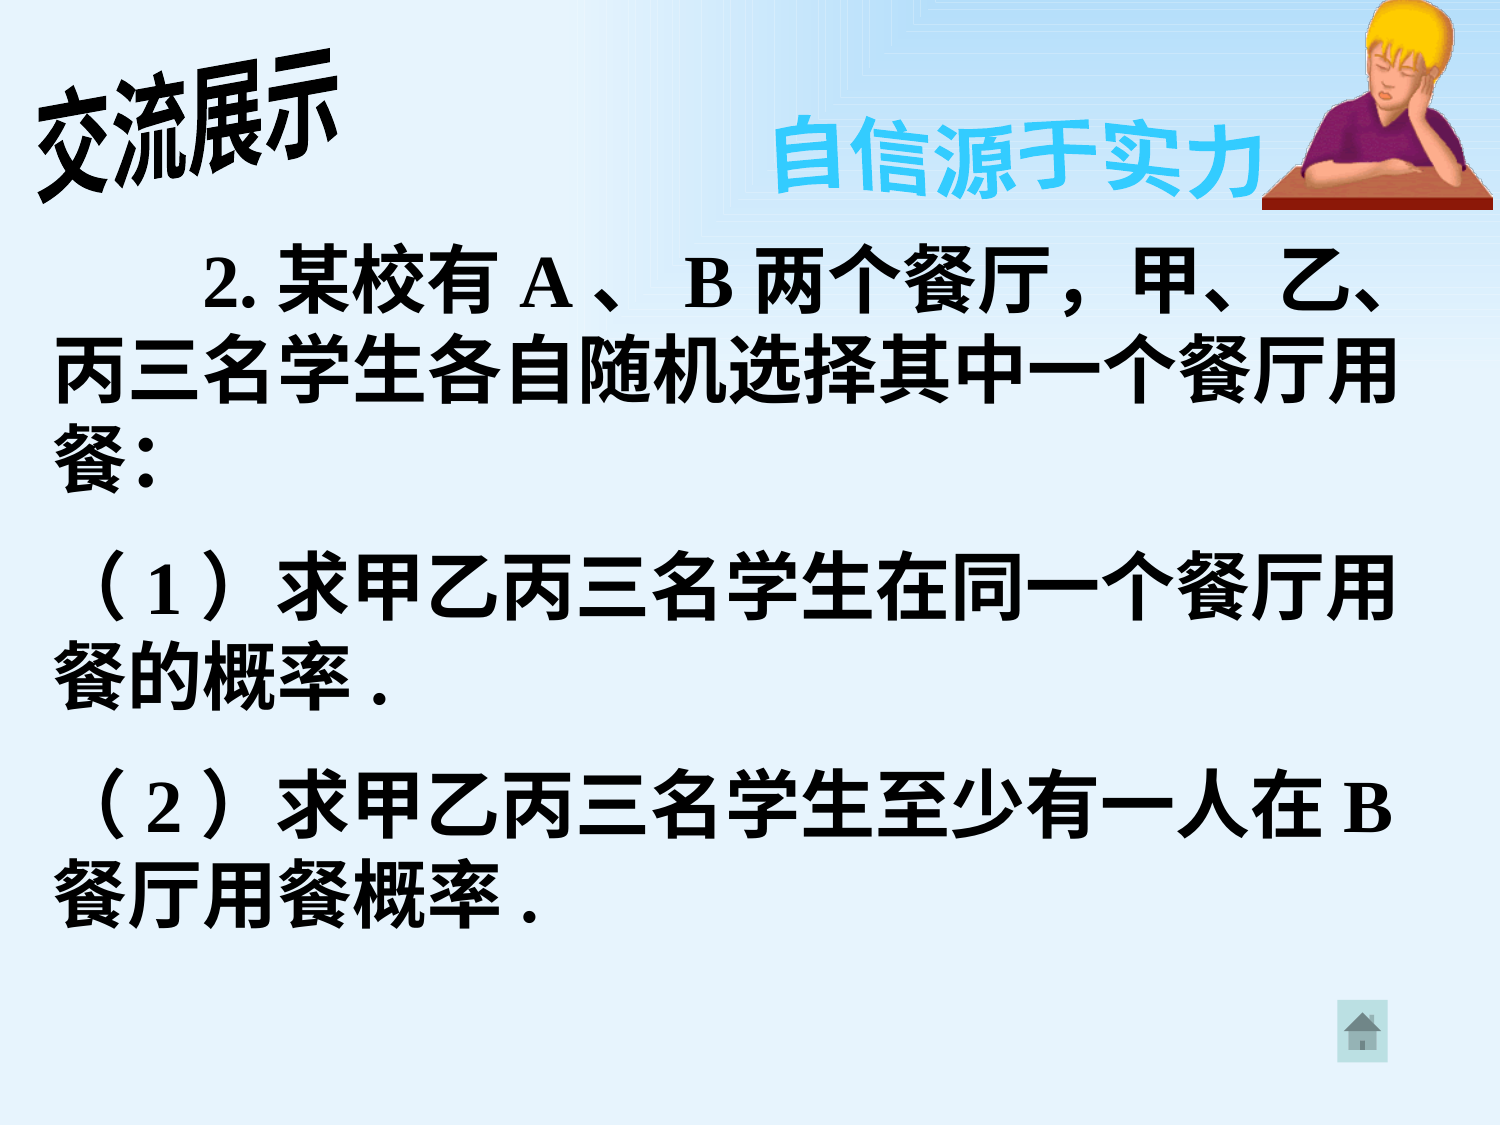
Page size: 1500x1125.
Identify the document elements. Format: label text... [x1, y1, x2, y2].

text_box [1337, 999, 1388, 1063]
picture [1262, 0, 1493, 210]
text_box 2.某校有A、B两个餐厅，甲、乙、丙三名学生各自随机选择其中一个餐厅用餐： （1）求甲乙丙三名学生在同一个餐厅用餐的概率. （2）求甲乙丙三名学生至少有一人在B餐厅用餐概率. [37, 224, 1475, 1073]
